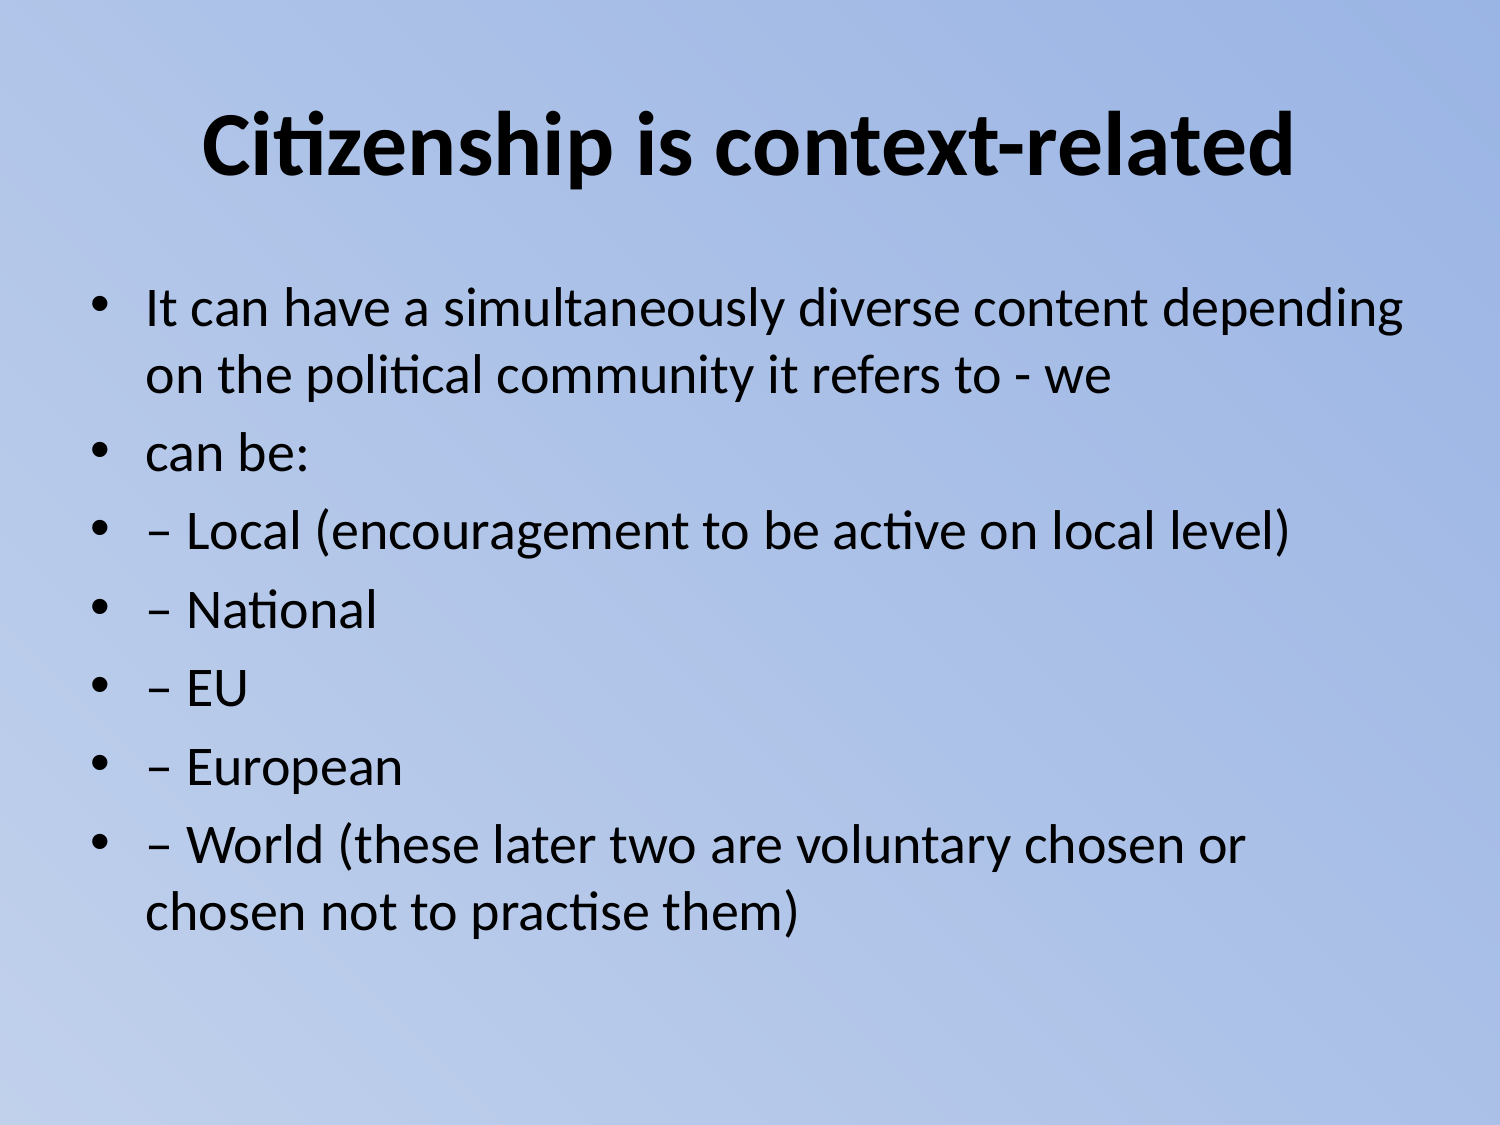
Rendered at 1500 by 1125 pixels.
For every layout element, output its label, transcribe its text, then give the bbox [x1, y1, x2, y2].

title Citizenship is context-related [75, 45, 1425, 233]
list It can have a simultaneously diverse content depending on the political community it refers to - we can be: – Local (encouragement to be active on local level) – National – EU – European – World (these later two are voluntary chosen or chosen not to practise them) [75, 262, 1425, 1005]
